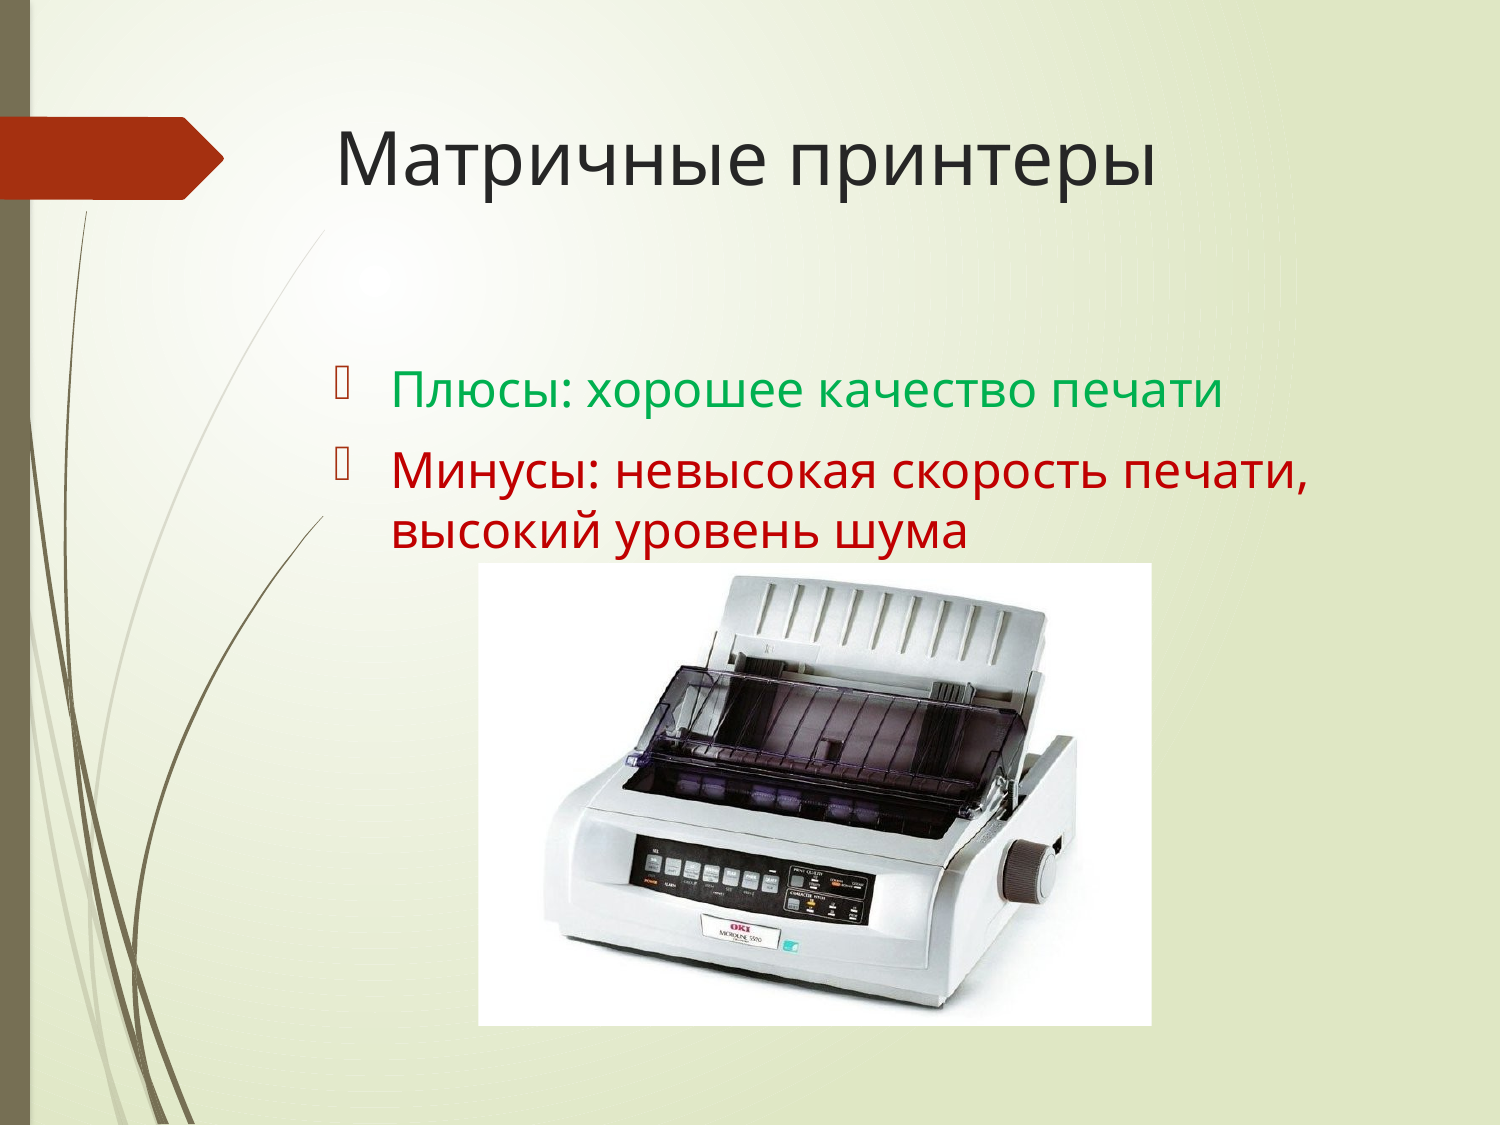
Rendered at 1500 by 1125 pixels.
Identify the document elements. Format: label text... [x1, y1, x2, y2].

picture [478, 562, 1152, 1027]
title Матричные принтеры [319, 102, 1400, 313]
list Плюсы: хорошее качество печати Минусы: невысокая скорость печати, высокий уровень шума [318, 350, 1400, 970]
